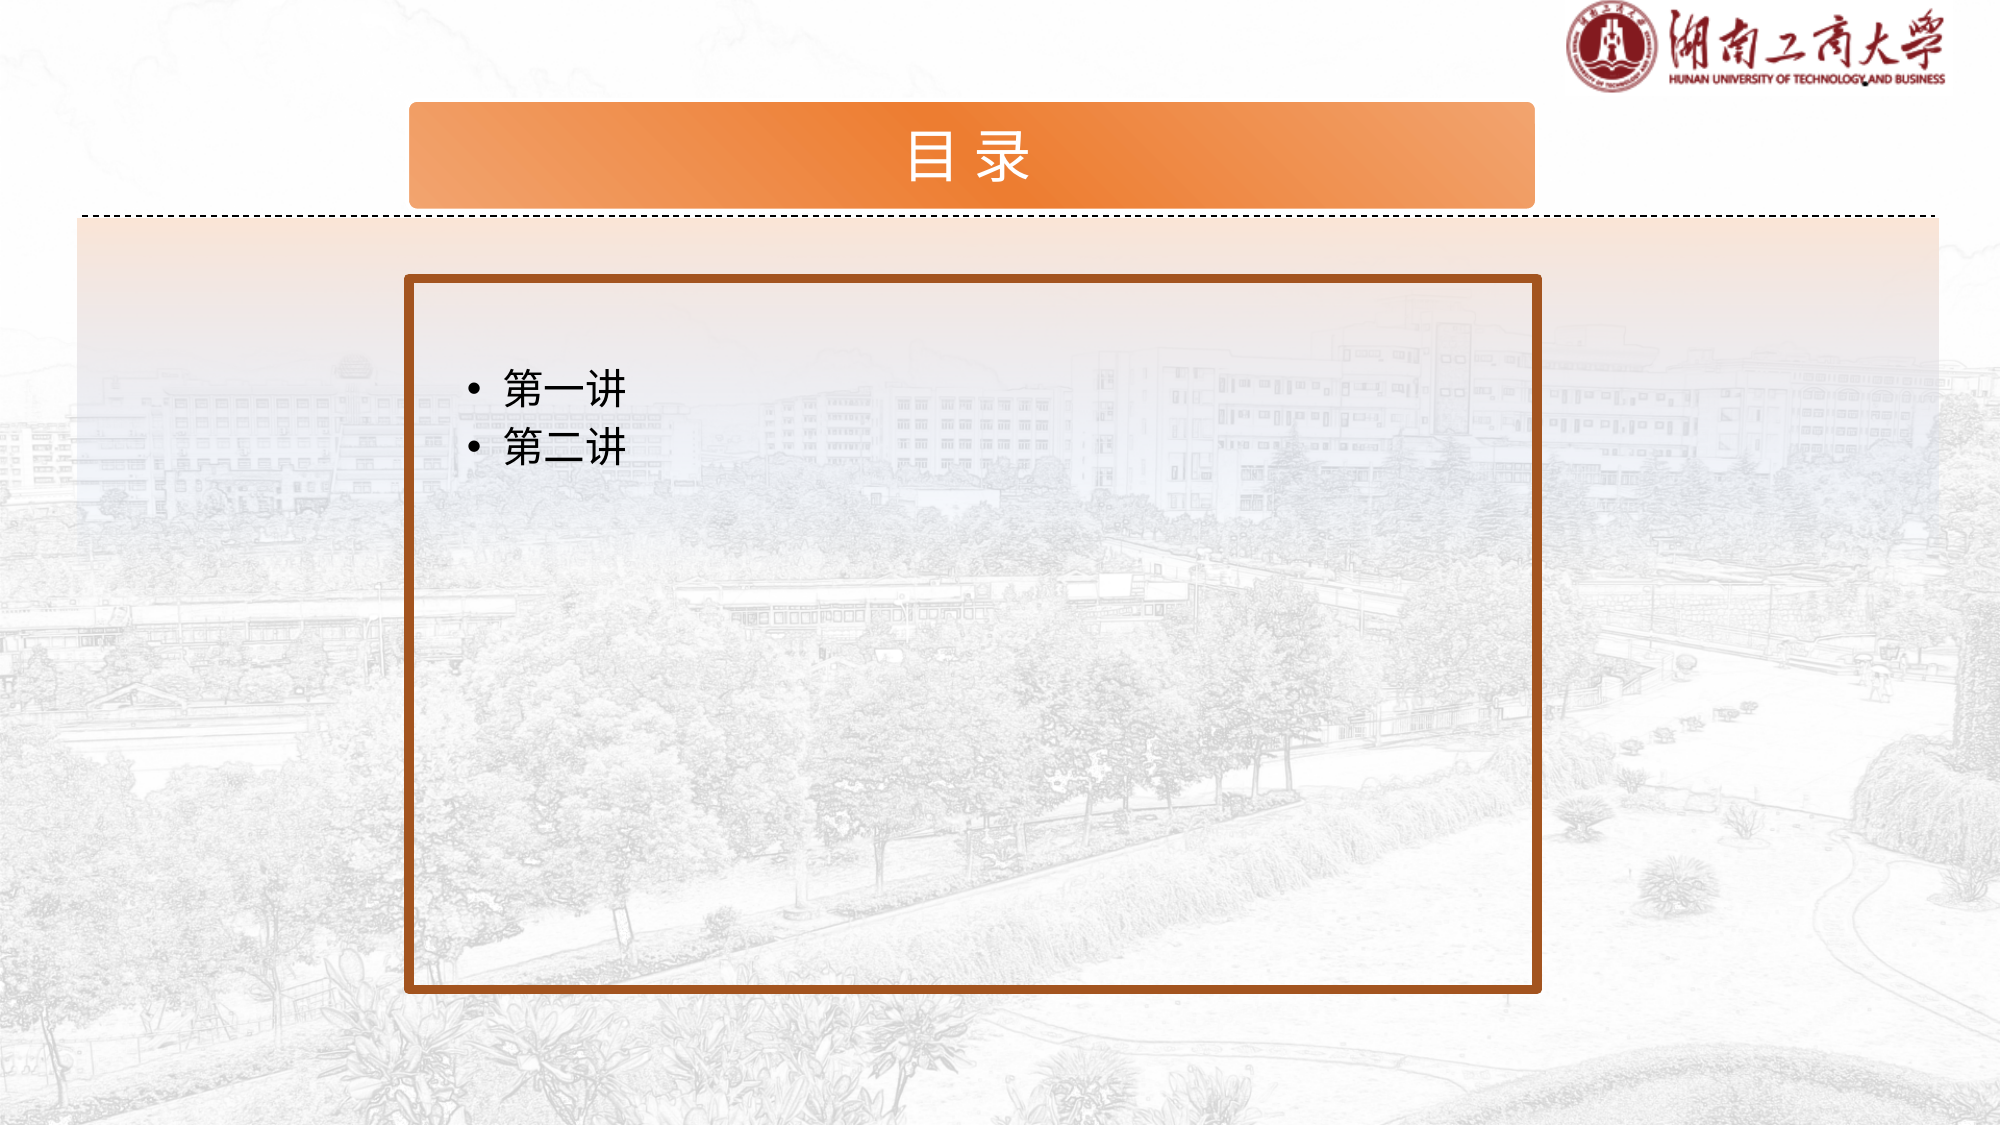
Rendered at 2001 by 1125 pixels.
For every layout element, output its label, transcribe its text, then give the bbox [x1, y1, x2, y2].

text_box [406, 99, 1538, 211]
picture [0, 0, 2001, 1125]
text_box 目 录 [887, 112, 1047, 197]
text_box [408, 278, 1538, 990]
text_box [77, 218, 1938, 567]
